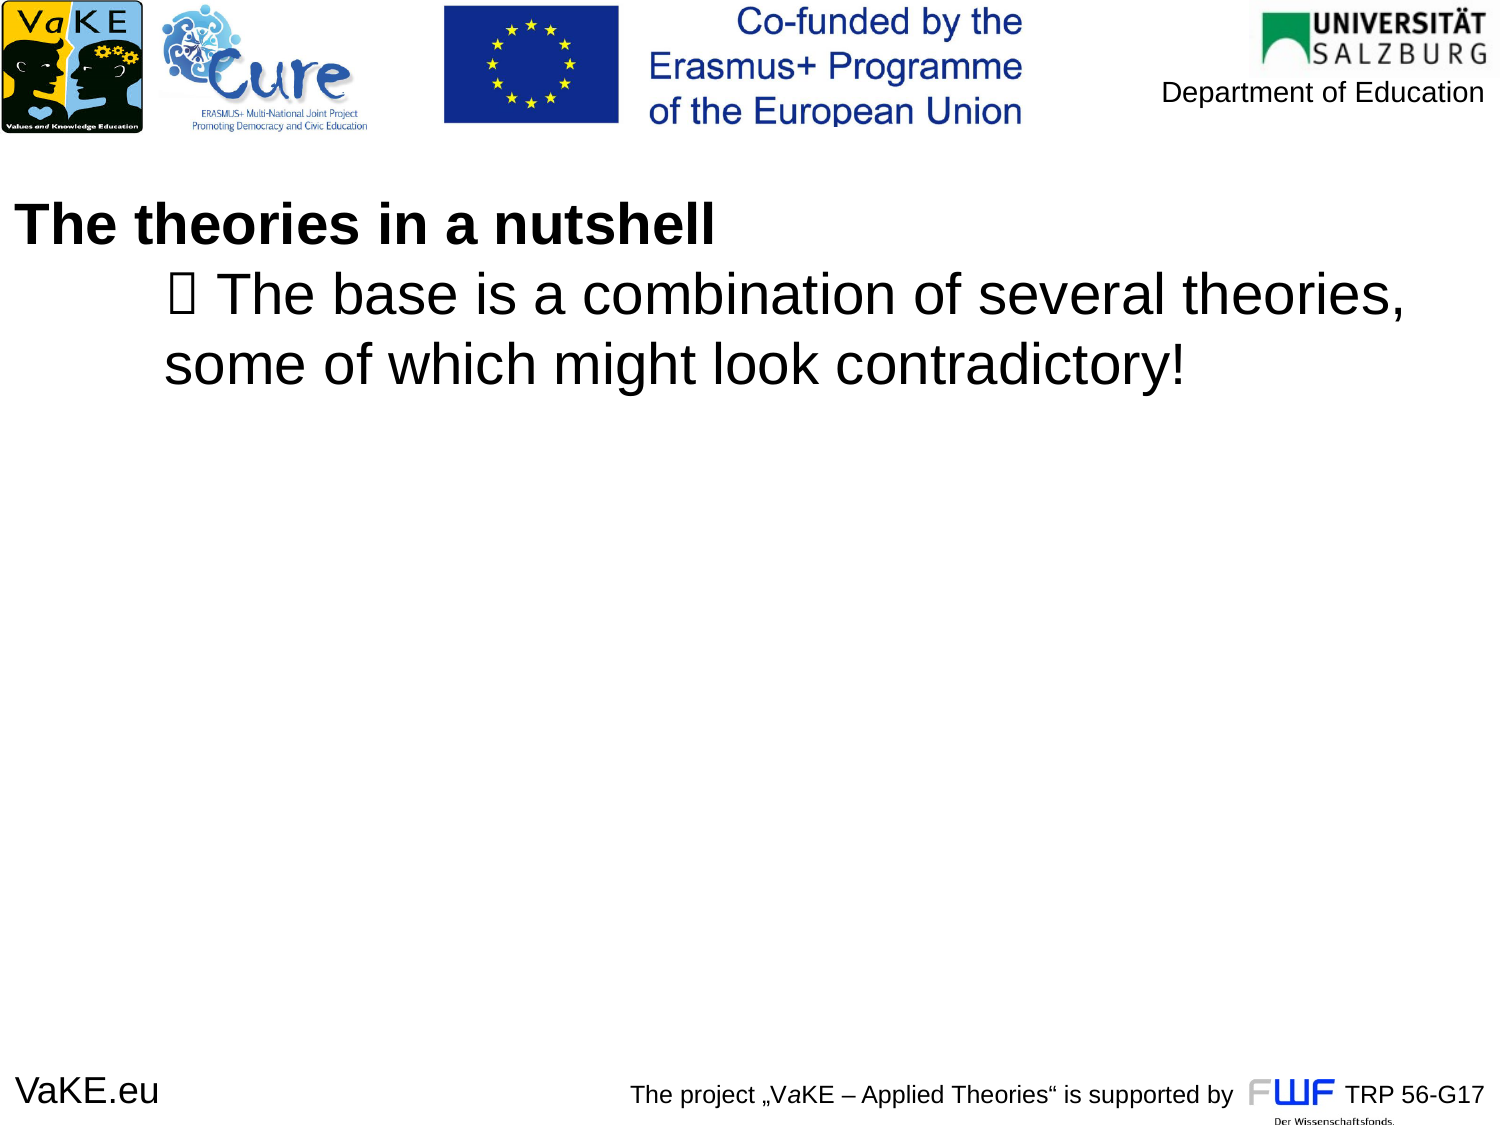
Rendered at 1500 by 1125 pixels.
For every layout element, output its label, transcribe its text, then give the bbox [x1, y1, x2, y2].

picture [0, 0, 145, 135]
picture [1249, 0, 1500, 78]
text_box The theories in a nutshell  The base is a combination of several theories, some of which might look contradictory! [0, 178, 1500, 404]
picture [1249, 1079, 1394, 1125]
